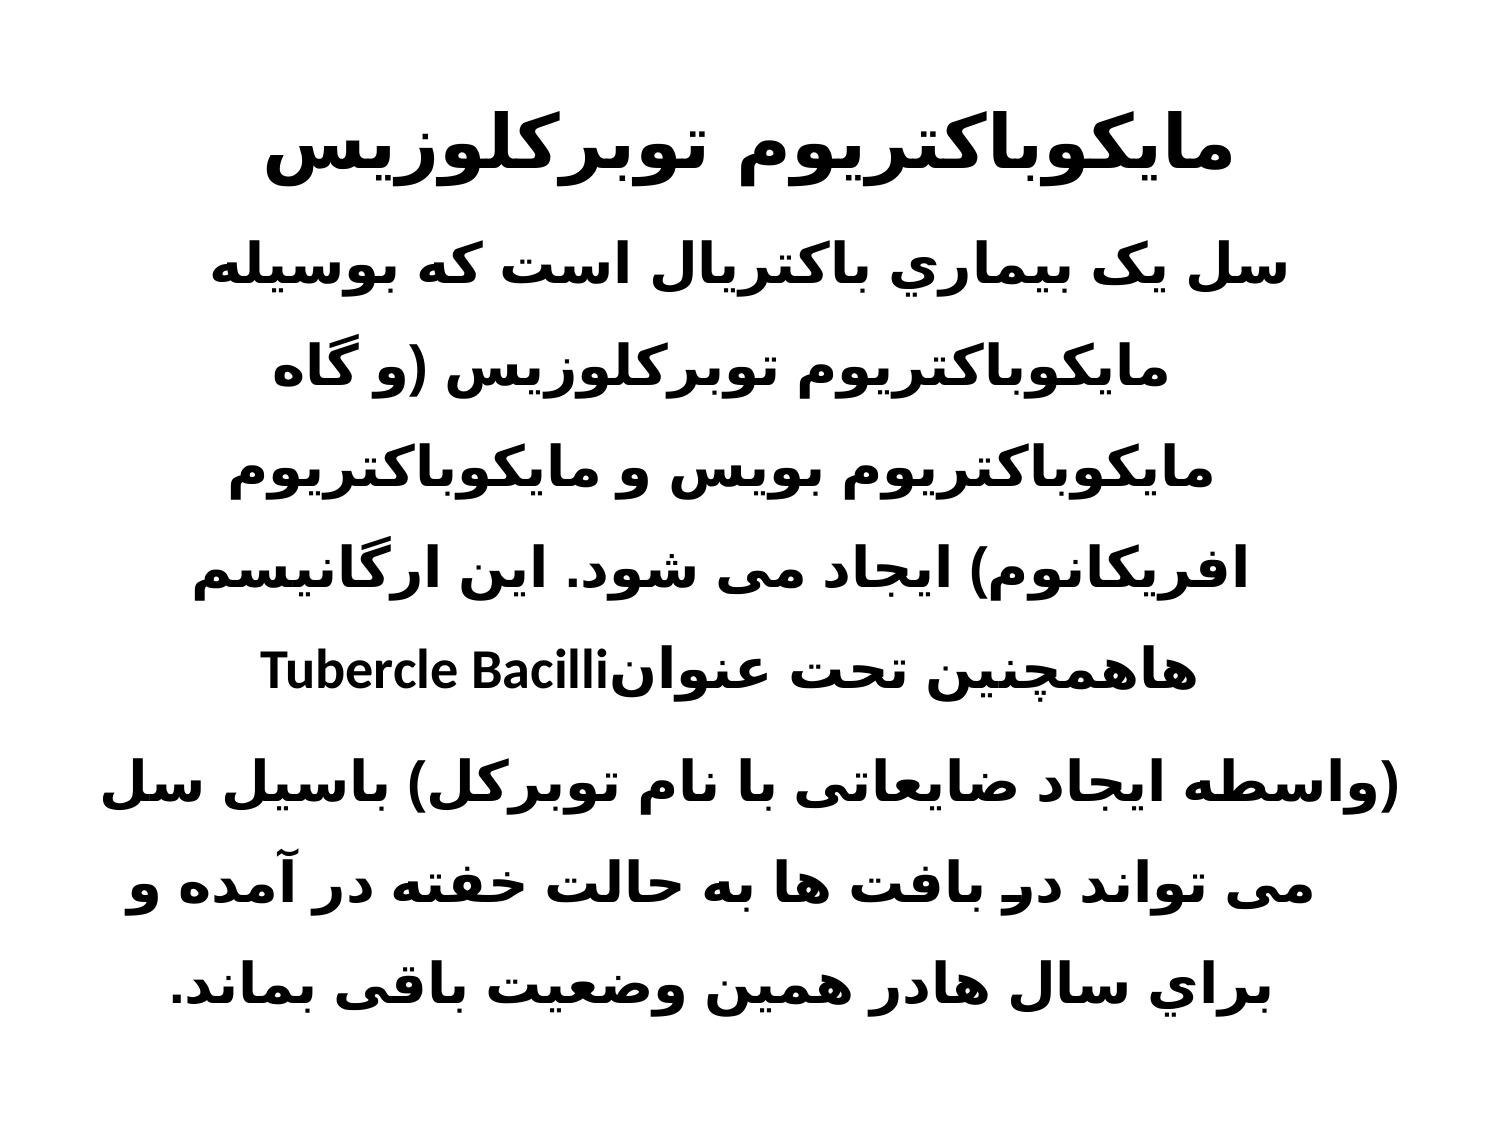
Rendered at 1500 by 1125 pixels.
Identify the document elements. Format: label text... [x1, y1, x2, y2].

title مایکوباکتریوم توبرکلوزیس [75, 45, 1425, 233]
list سل یک بیماري باکتریال است که بوسیله مایکوباکتریوم توبرکلوزیس (و گاه مایکوباکتریوم بویس و مایکوباکتریوم افریکانوم) ایجاد می شود. این ارگانیسم هاهمچنین تحت عنوانTubercle Bacilli (واسطه ایجاد ضایعاتی با نام توبرکل) باسیل سل می تواند در بافت ها به حالت خفته در آمده و براي سال هادر همین وضعیت باقی بماند. [75, 262, 1425, 1005]
